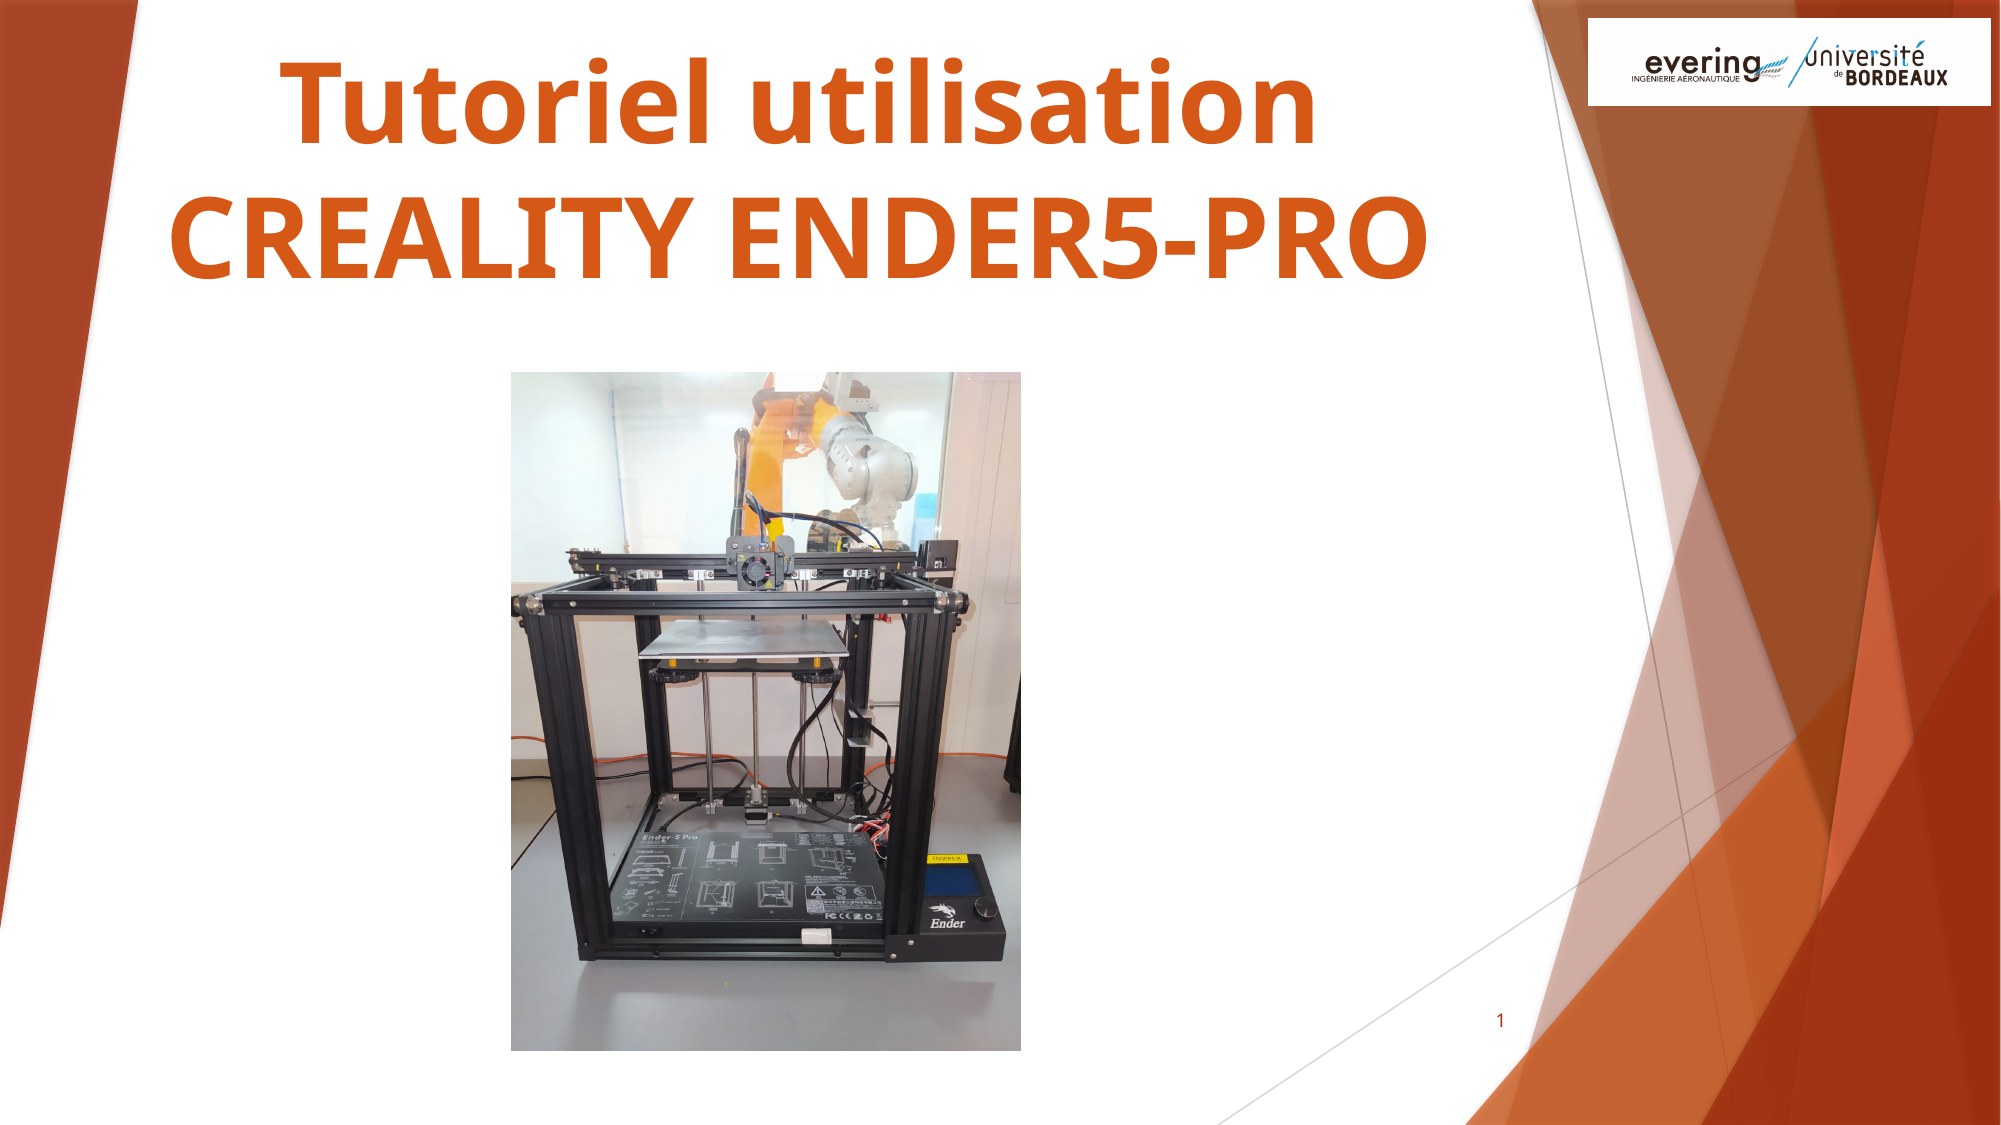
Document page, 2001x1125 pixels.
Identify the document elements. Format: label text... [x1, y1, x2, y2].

text_box [27, 32, 1583, 108]
picture [1588, 17, 1992, 107]
text_box [1996, 32, 2000, 108]
text_box Tutoriel utilisation CREALITY ENDER5-PRO [86, 108, 1514, 354]
text_box Tutoriel utilisation CREALITY ENDER5-PRO [86, 23, 1514, 32]
slide_number 1 [1409, 991, 1522, 1051]
picture [511, 372, 1021, 1052]
